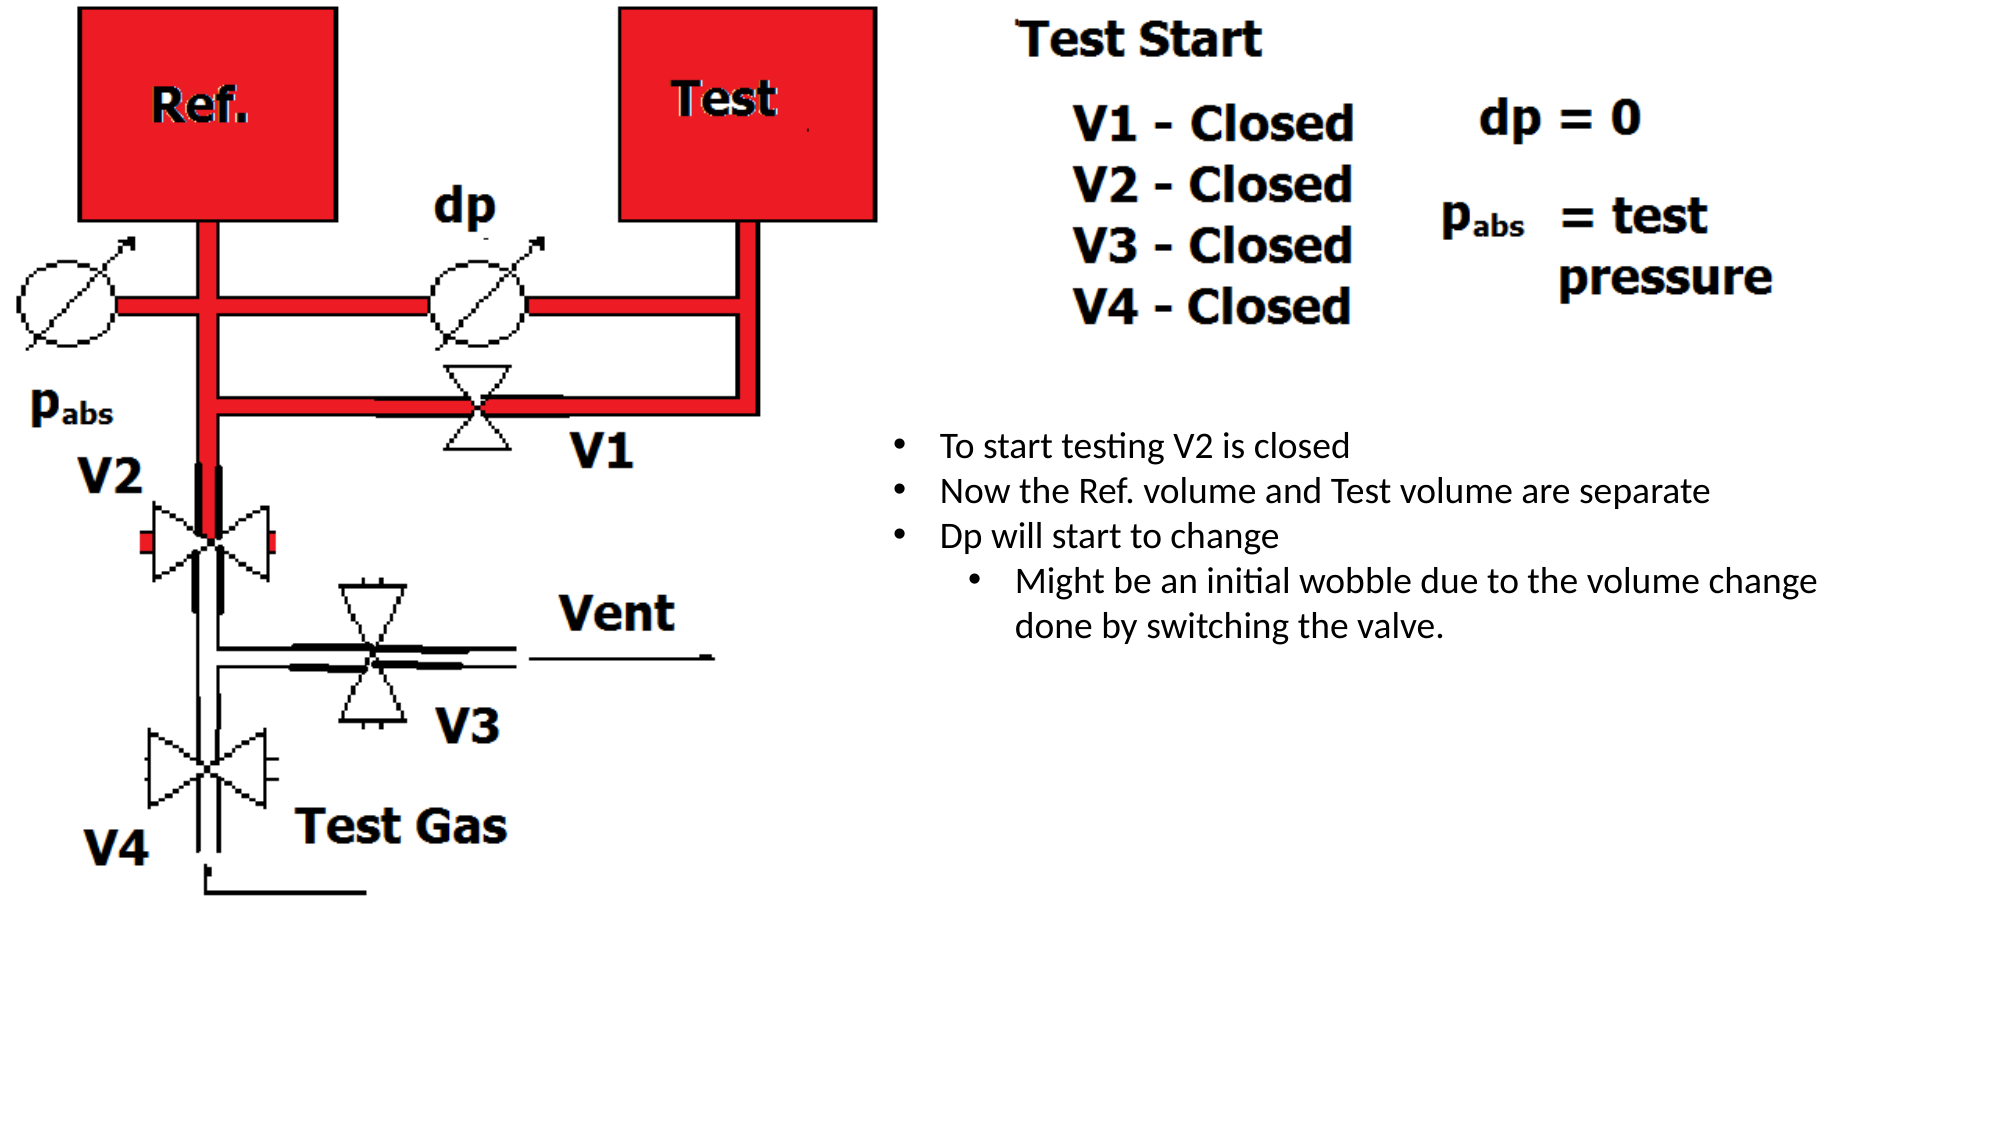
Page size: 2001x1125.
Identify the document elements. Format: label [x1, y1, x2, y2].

picture [12, 0, 1867, 933]
